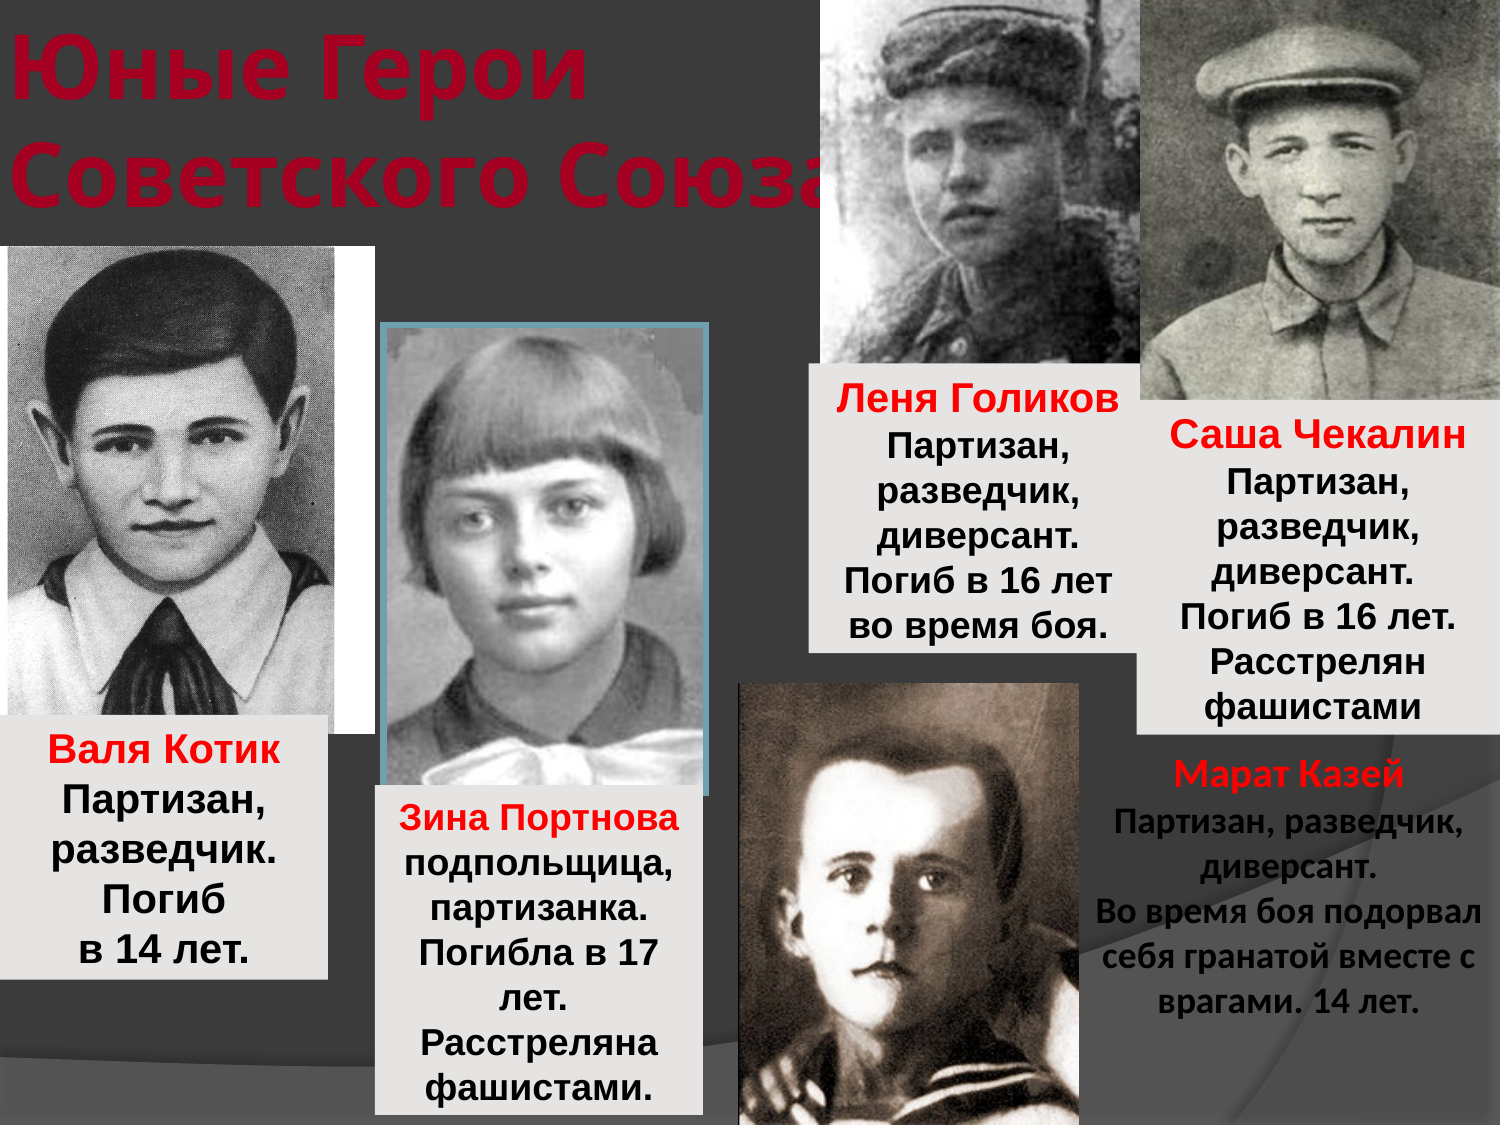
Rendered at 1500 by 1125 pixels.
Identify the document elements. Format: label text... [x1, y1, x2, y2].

title Юные Герои Советского Союза [0, 0, 811, 235]
text_box Валя Котик Партизан, разведчик. Погиб в 14 лет. [0, 744, 328, 980]
text_box Марат Казей Партизан, разведчик, диверсант. Во время боя подорвал себя гранатой вместе с врагами. 14 лет. [1089, 738, 1500, 1029]
picture [1140, 0, 1500, 469]
picture [386, 327, 704, 790]
text_box Саша Чекалин Партизан, разведчик, диверсант. Погиб в 16 лет. Расстрелян фашистами [1136, 479, 1500, 735]
picture [0, 245, 376, 735]
text_box Леня Голиков Партизан, разведчик, диверсант. Погиб в 16 лет во время боя. [808, 363, 1136, 654]
picture [820, 0, 1132, 443]
picture [738, 683, 1079, 1125]
text_box Зина Портнова подпольщица, партизанка. Погибла в 17 лет. Расстреляна фашистами. [374, 785, 703, 1115]
